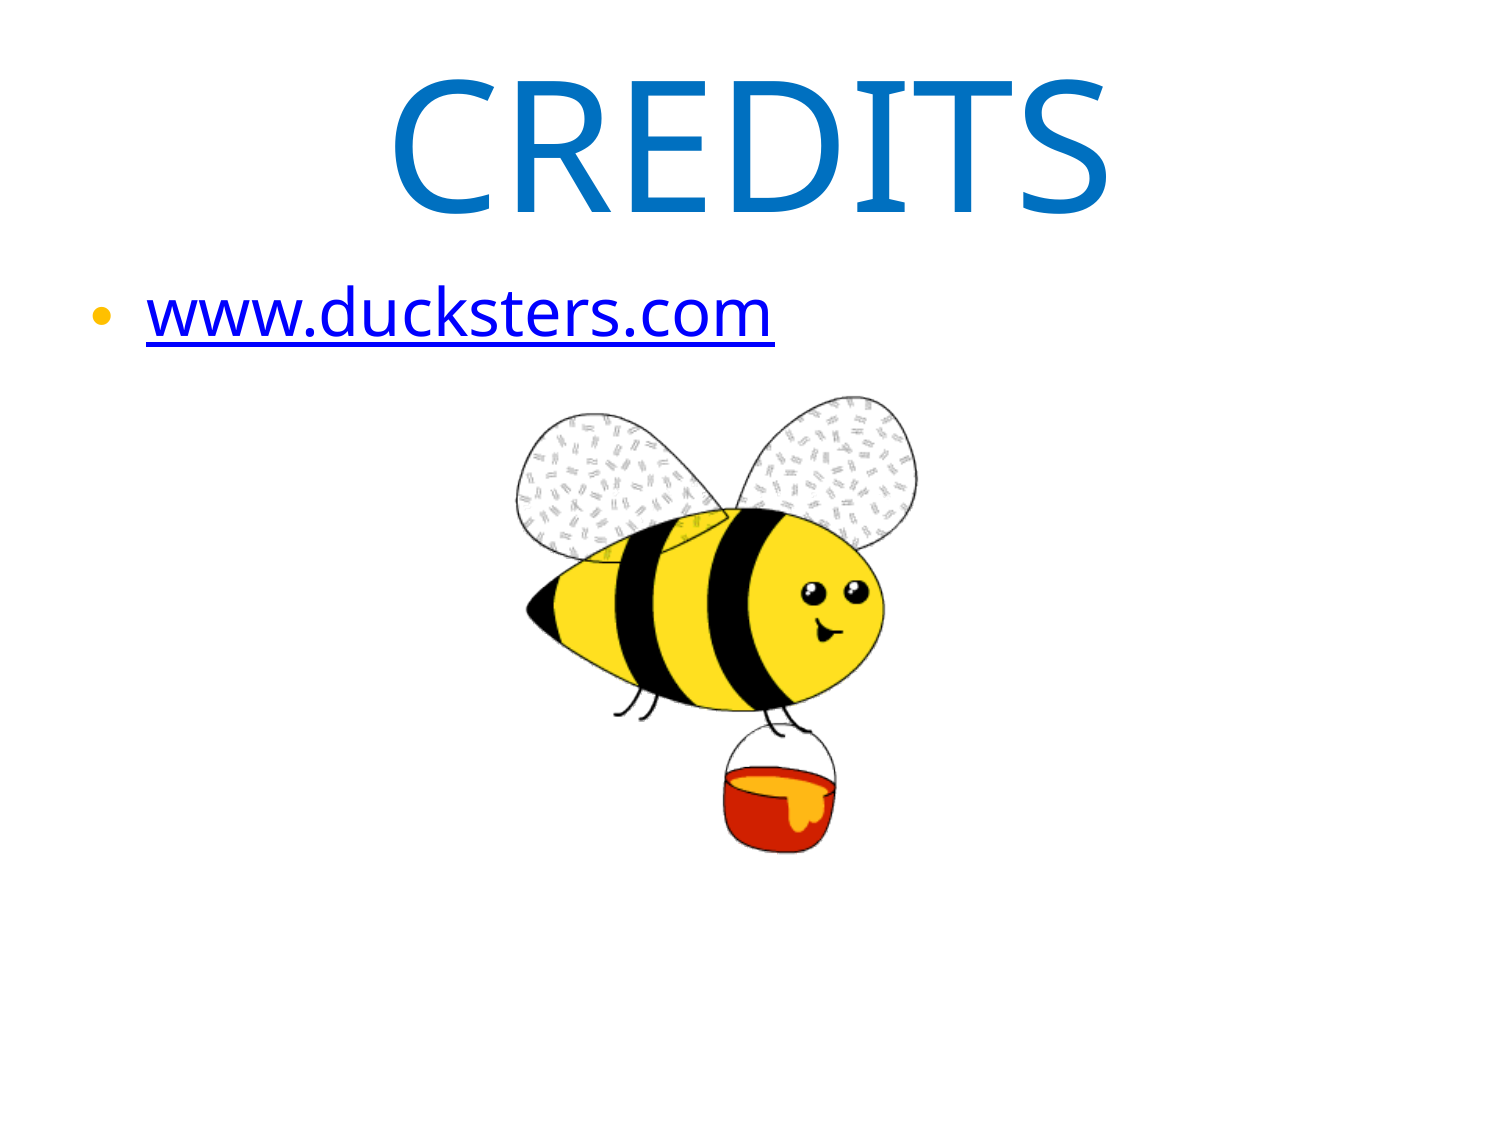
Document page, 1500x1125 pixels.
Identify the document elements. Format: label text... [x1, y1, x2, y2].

title CREDITS [75, 45, 1425, 233]
picture [399, 274, 1026, 901]
list www.ducksters.com [75, 262, 1425, 1005]
